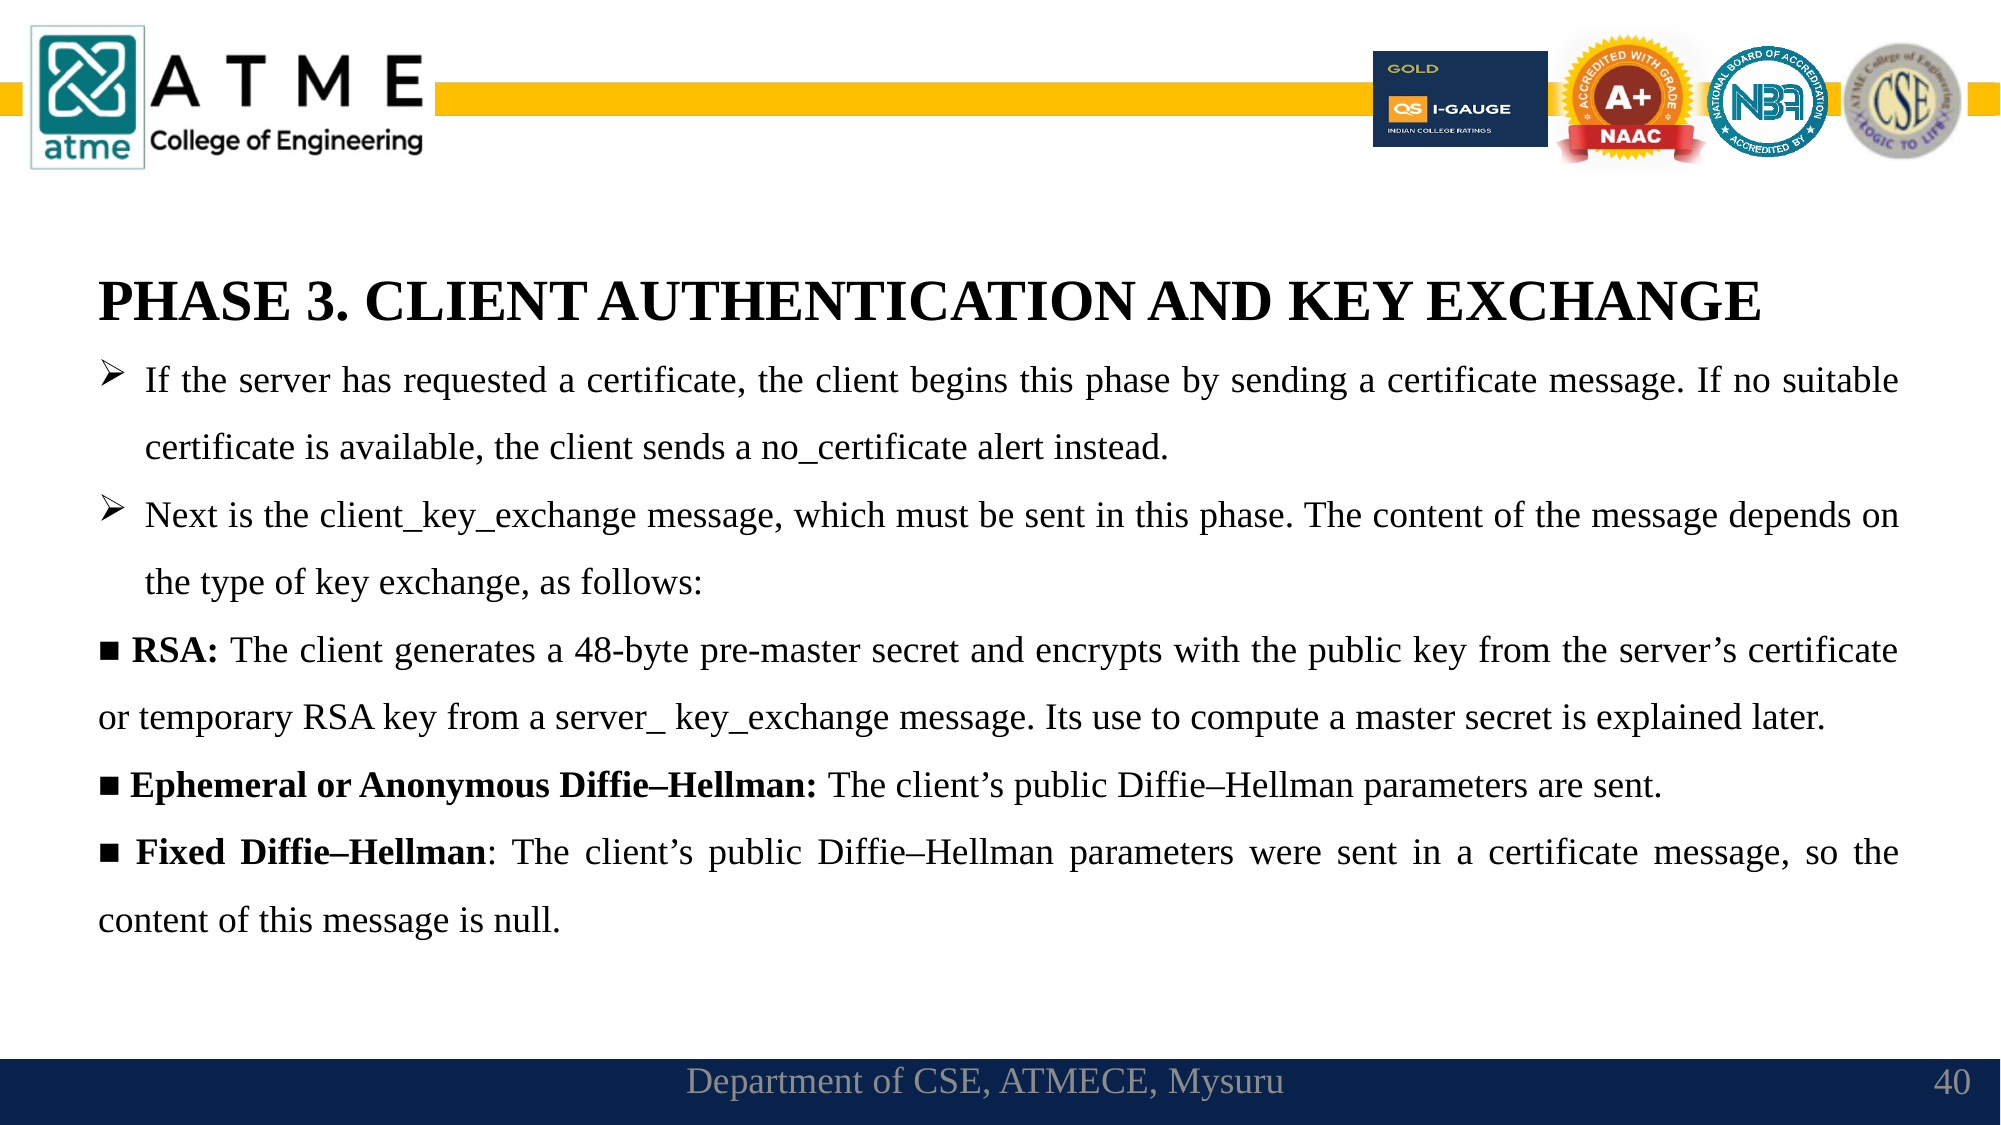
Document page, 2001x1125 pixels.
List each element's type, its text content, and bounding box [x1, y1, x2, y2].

picture [1373, 20, 1828, 180]
slide_number 40 [1511, 1057, 1972, 1103]
picture [22, 15, 435, 178]
text_box PHASE 3. CLIENT AUTHENTICATION AND KEY EXCHANGE If the server has requested a certificate, the client begins this phase by sending a certificate message. If no suitable certificate is available, the client sends a no_certificate alert instead. Next is the client_key_exchange message, which must be sent in this phase. The content of the message depends on the type of key exchange, as follows: ■ RSA: The client generates a 48-byte pre-master secret and encrypts with the public key from the server’s certificate or temporary RSA key from a server_ key_exchange message. Its use to compute a master secret is explained later. ■ Ephemeral or Anonymous Diffie–Hellman: The client’s public Diffie–Hellman parameters are sent. ■ Fixed Diffie–Hellman: The client’s public Diffie–Hellman parameters were sent in a certificate message, so the content of this message is null. [83, 219, 1917, 948]
picture [1840, 26, 1968, 176]
picture [0, 1059, 2001, 1125]
footer Department of CSE, ATMECE, Mysuru [501, 1056, 1470, 1102]
